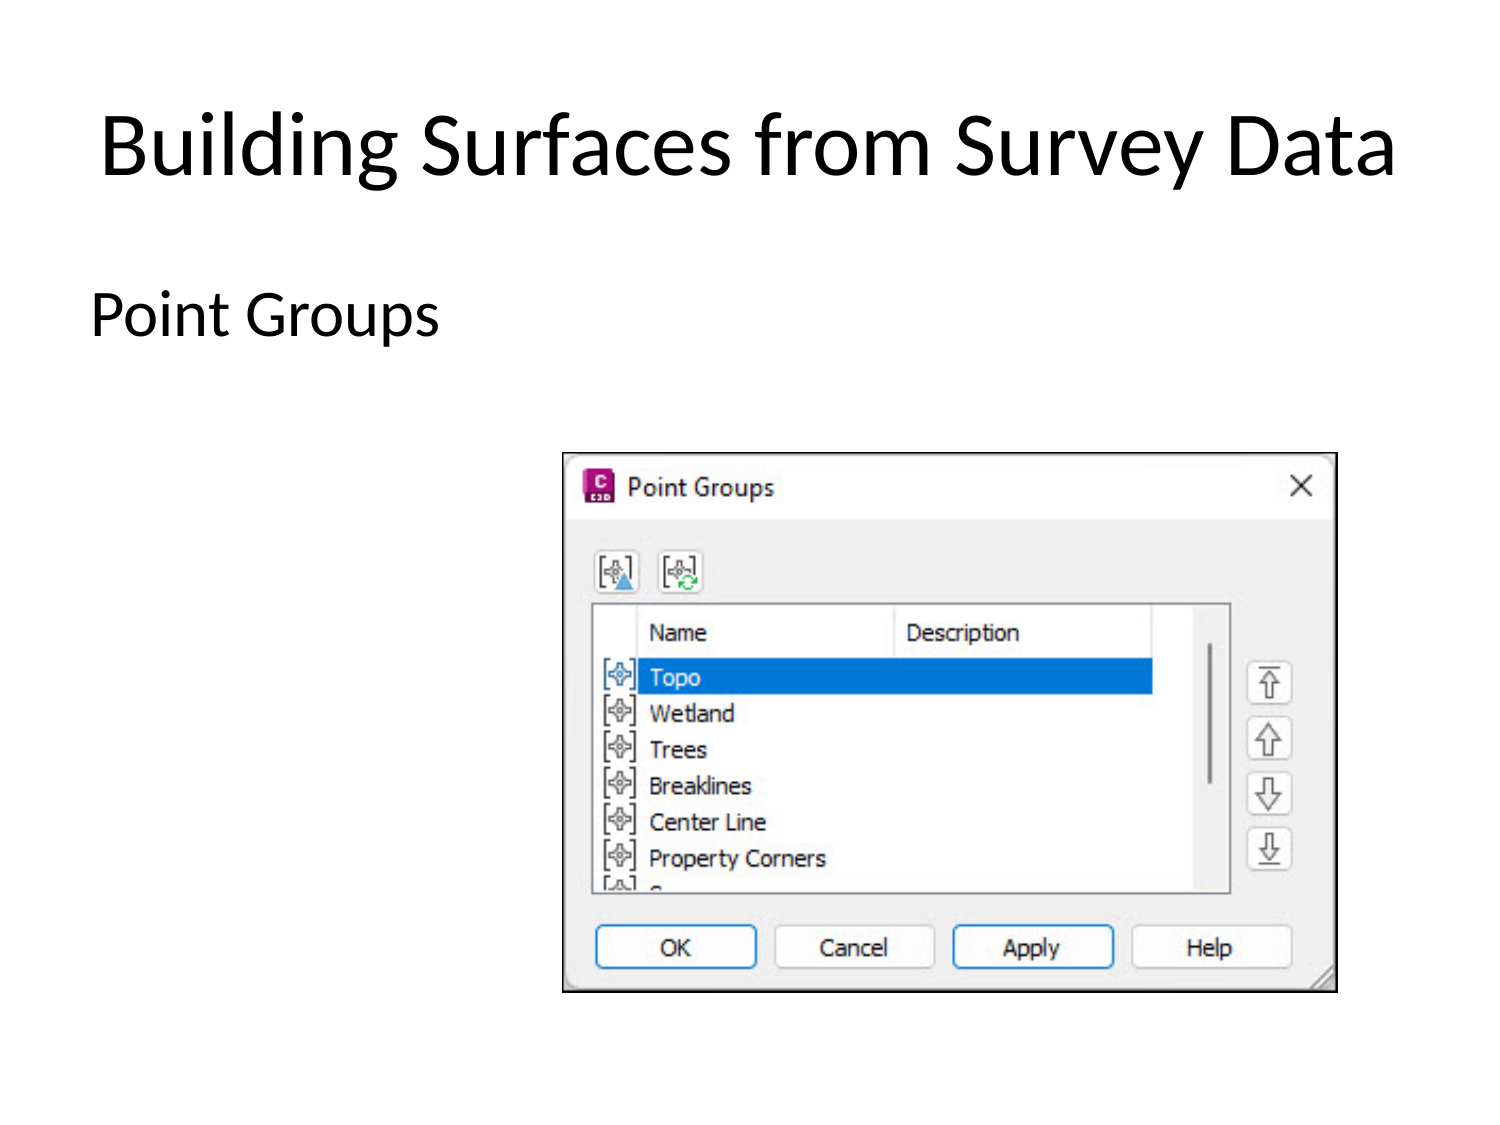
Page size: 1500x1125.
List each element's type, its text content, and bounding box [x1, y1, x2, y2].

picture [562, 452, 1338, 993]
list Point Groups [75, 262, 1425, 1005]
title Building Surfaces from Survey Data [75, 45, 1425, 233]
